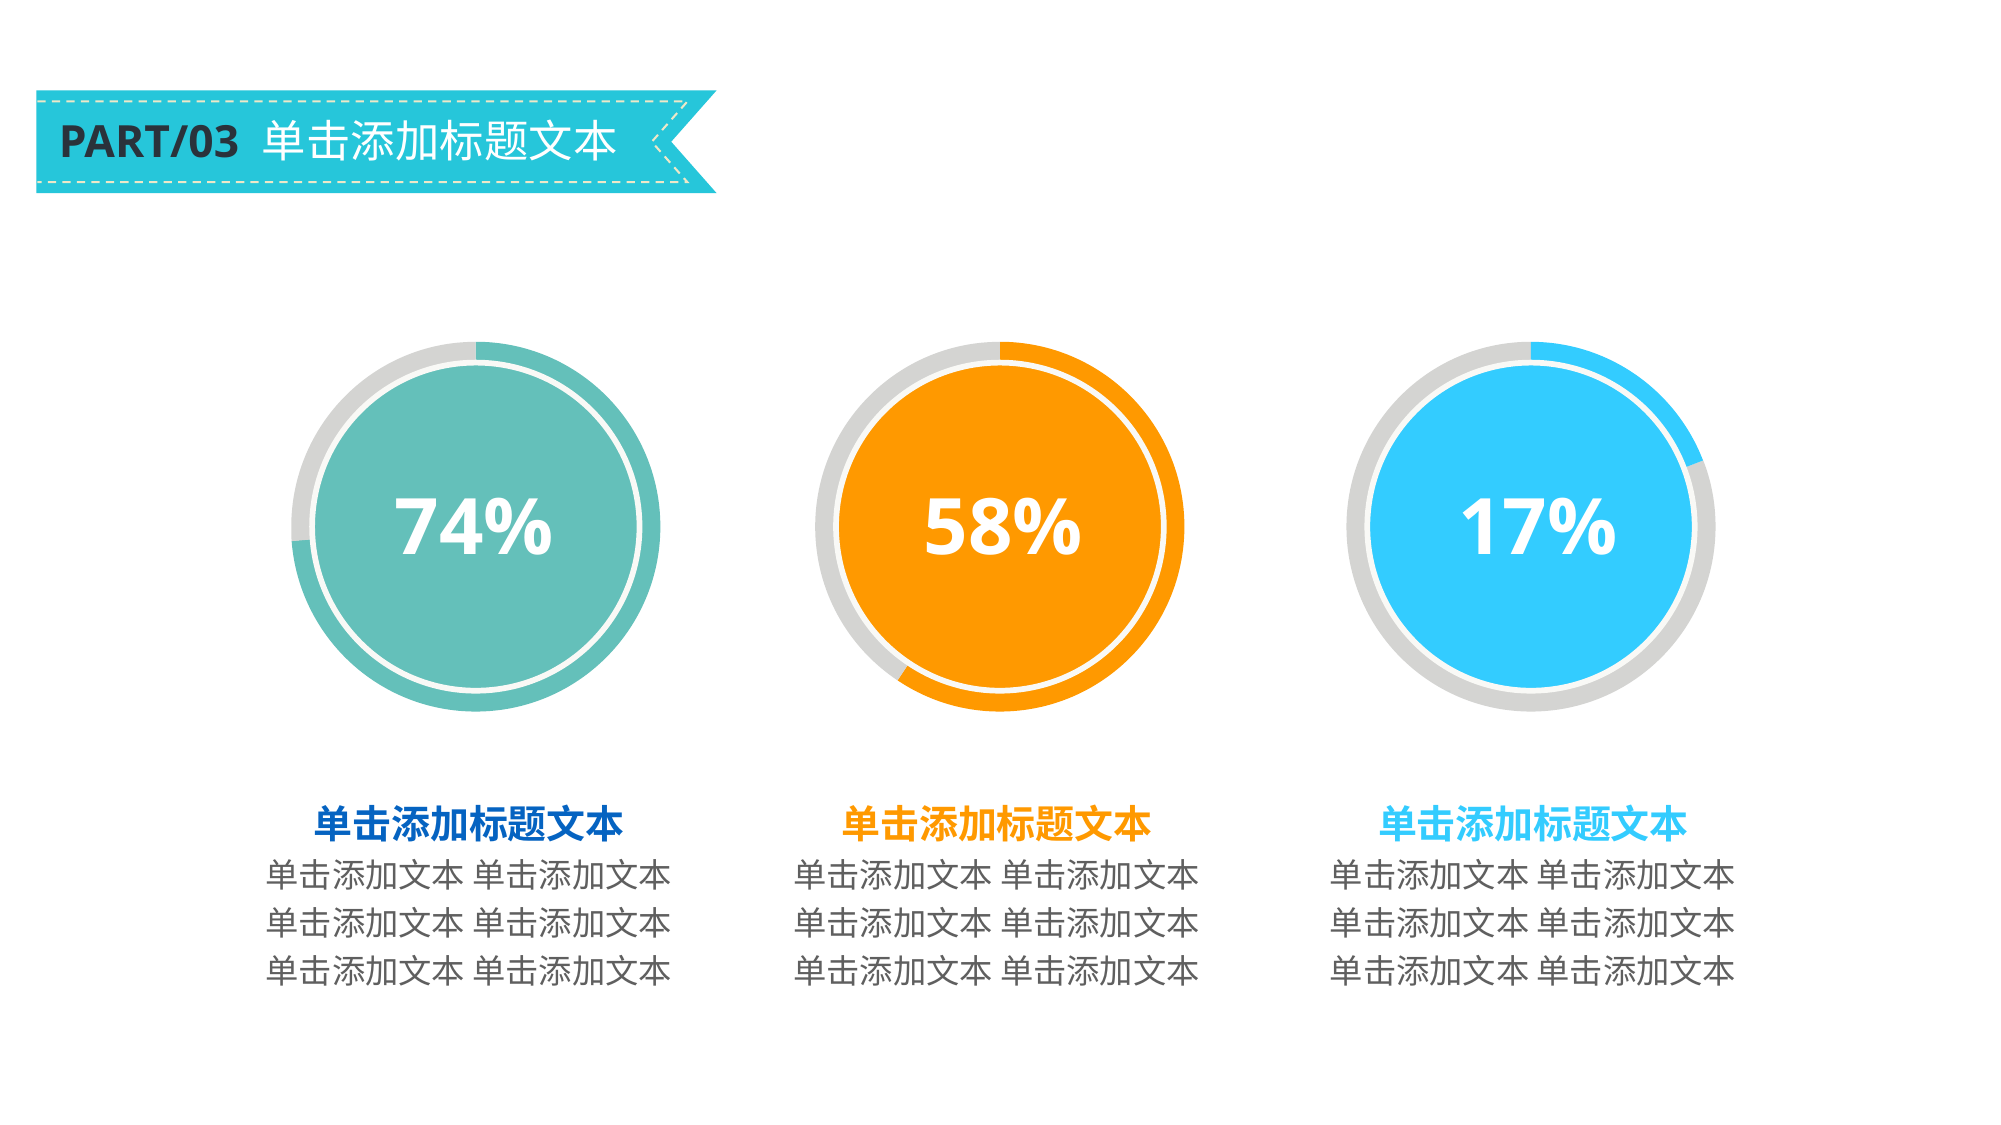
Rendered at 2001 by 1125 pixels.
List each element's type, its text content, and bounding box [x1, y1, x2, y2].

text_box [36, 90, 717, 194]
text_box 单击添加标题文本 单击添加文本 单击添加文本 单击添加文本 单击添加文本 单击添加文本 单击添加文本 [778, 783, 1215, 998]
text_box 单击添加标题文本 单击添加文本 单击添加文本 单击添加文本 单击添加文本 单击添加文本 单击添加文本 [1315, 783, 1752, 998]
text_box 单击添加标题文本 单击添加文本 单击添加文本 单击添加文本 单击添加文本 单击添加文本 单击添加文本 [250, 783, 687, 998]
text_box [1346, 341, 1716, 712]
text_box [291, 341, 661, 712]
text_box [815, 341, 1185, 712]
